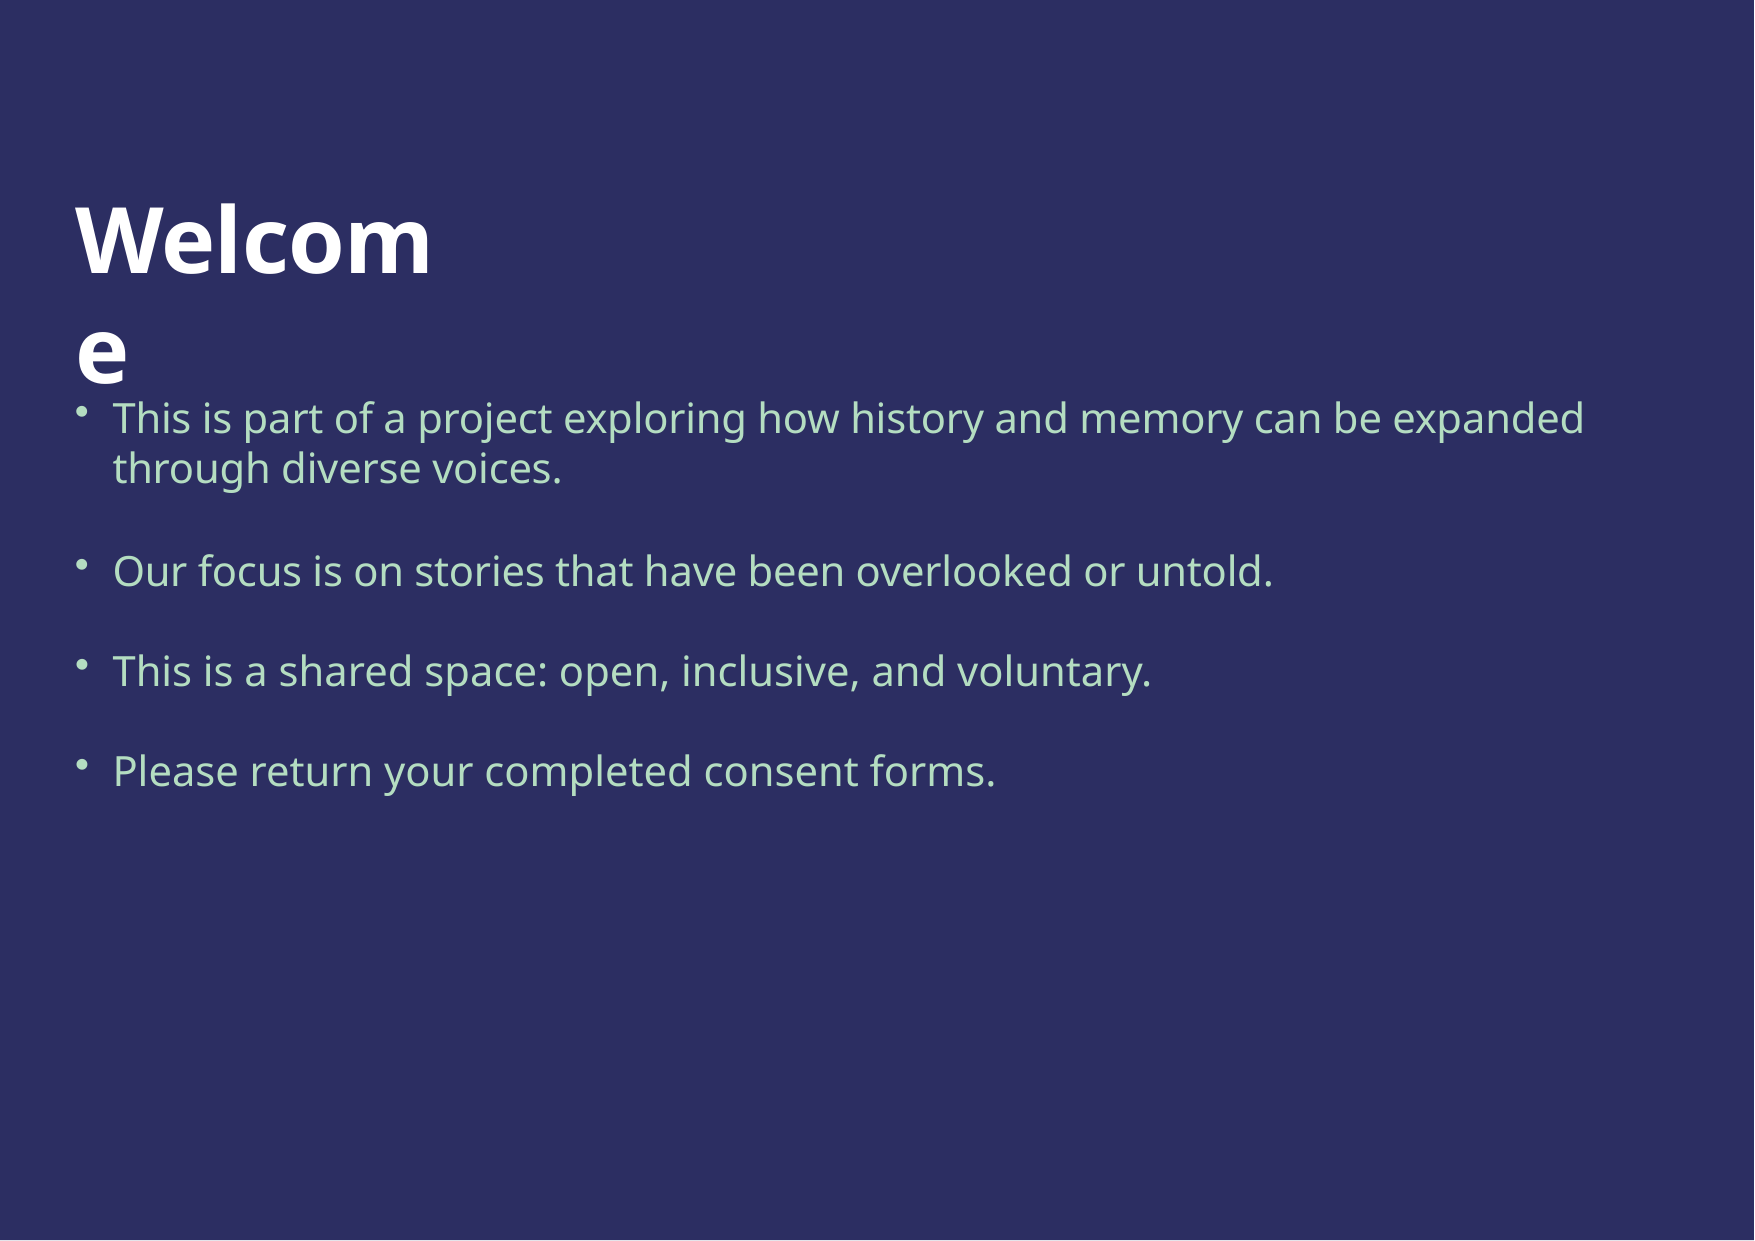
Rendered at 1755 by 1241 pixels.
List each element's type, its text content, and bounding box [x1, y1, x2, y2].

text_box [0, 0, 1754, 1241]
list This is part of a project exploring how history and memory can be expanded through diverse voices. Our focus is on stories that have been overlooked or untold. This is a shared space: open, inclusive, and voluntary. Please return your completed consent forms. [72, 369, 1653, 1097]
title Welcome [72, 179, 479, 369]
